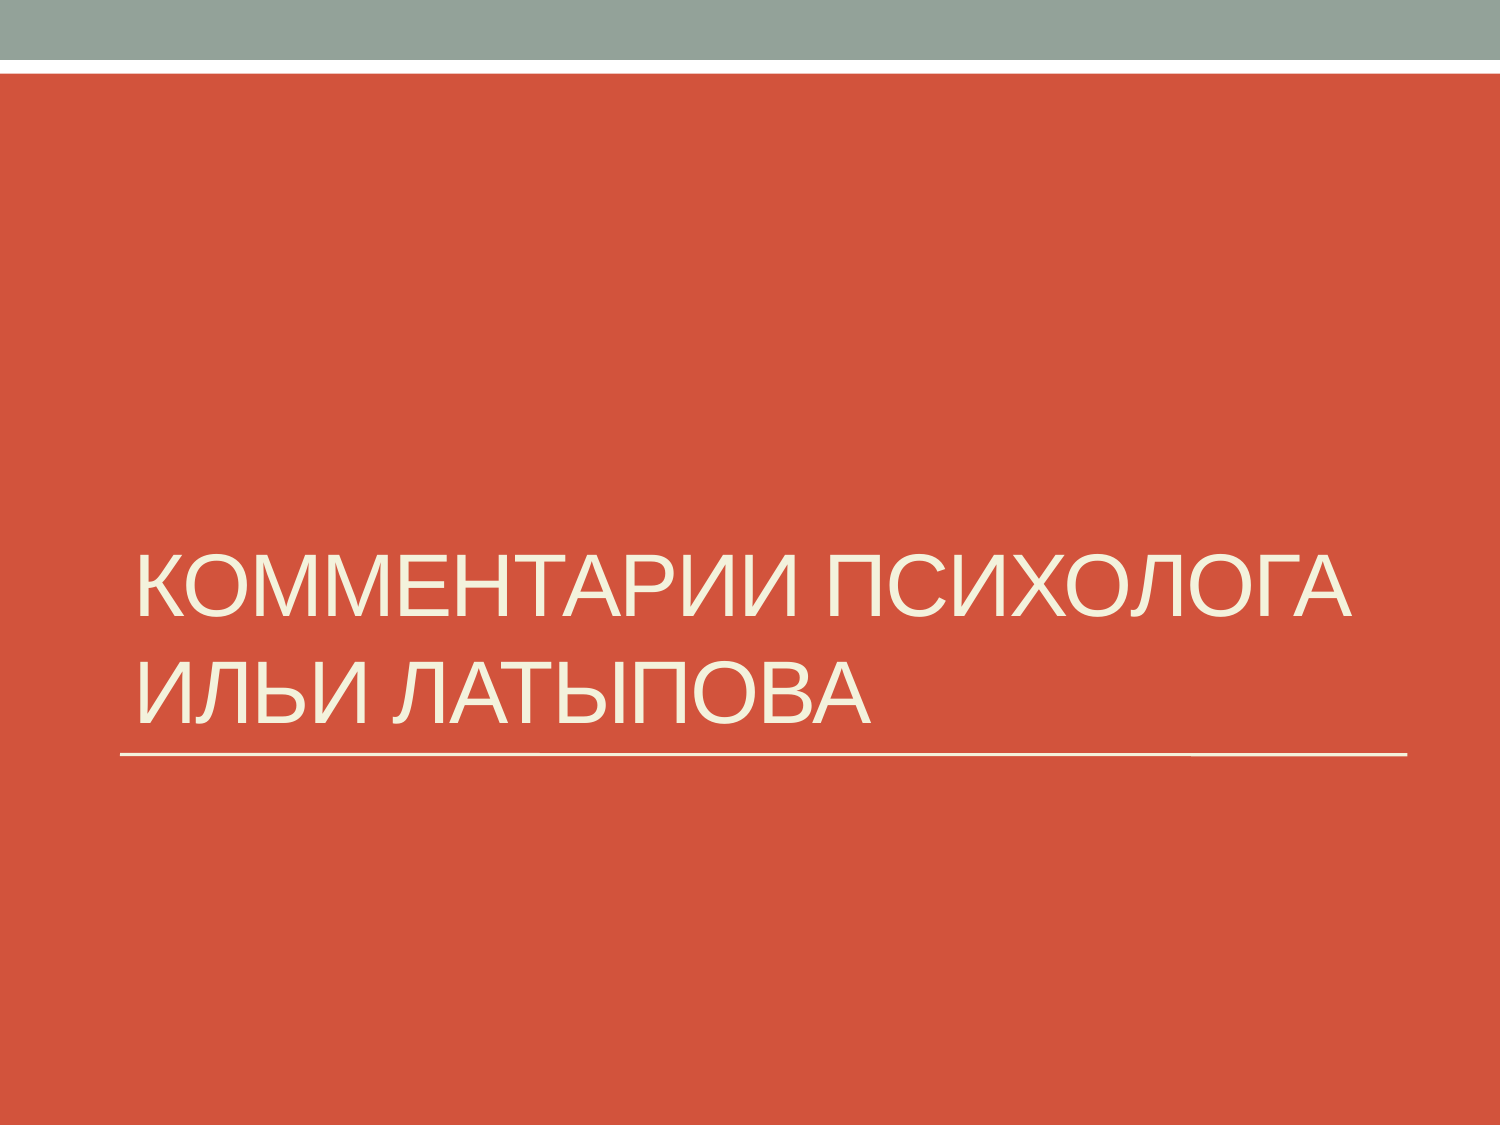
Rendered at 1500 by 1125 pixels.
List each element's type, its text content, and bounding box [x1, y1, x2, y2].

title КОММЕНТАРИИ психолога ильи латыпова [118, 387, 1394, 749]
